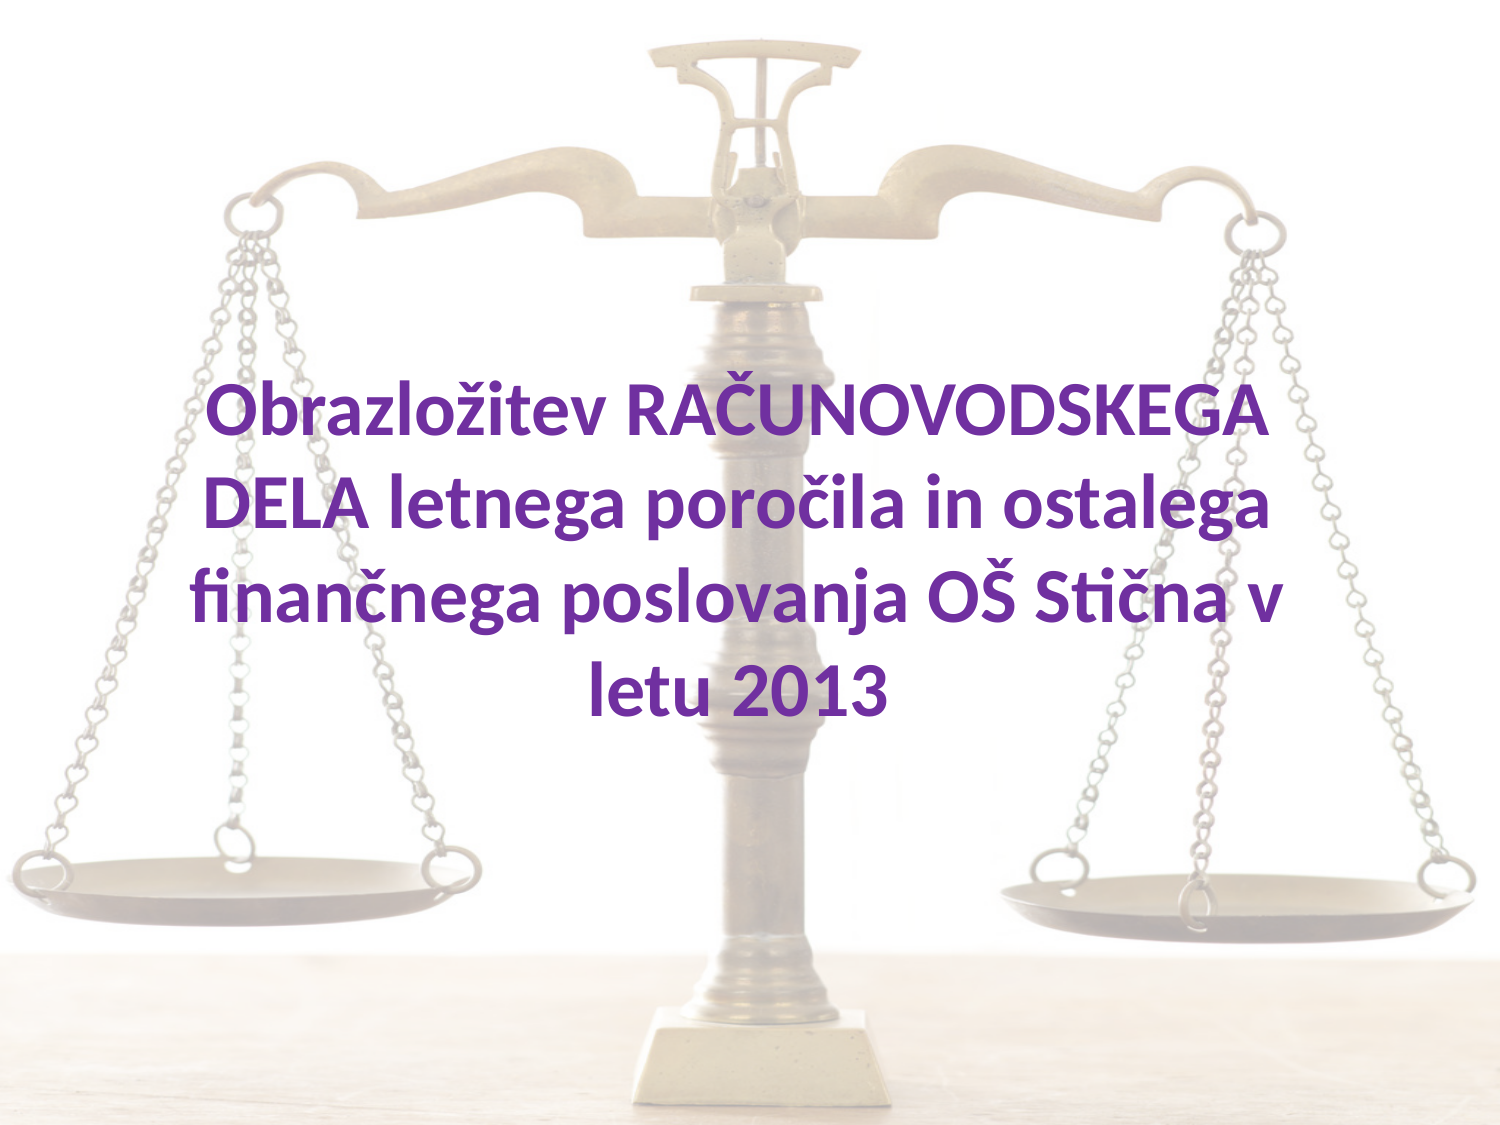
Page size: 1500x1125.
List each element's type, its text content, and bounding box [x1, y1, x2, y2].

title Obrazložitev RAČUNOVODSKEGA DELA letnega poročila in ostalega finančnega poslovanja OŠ Stična v letu 2013 [112, 349, 1365, 740]
